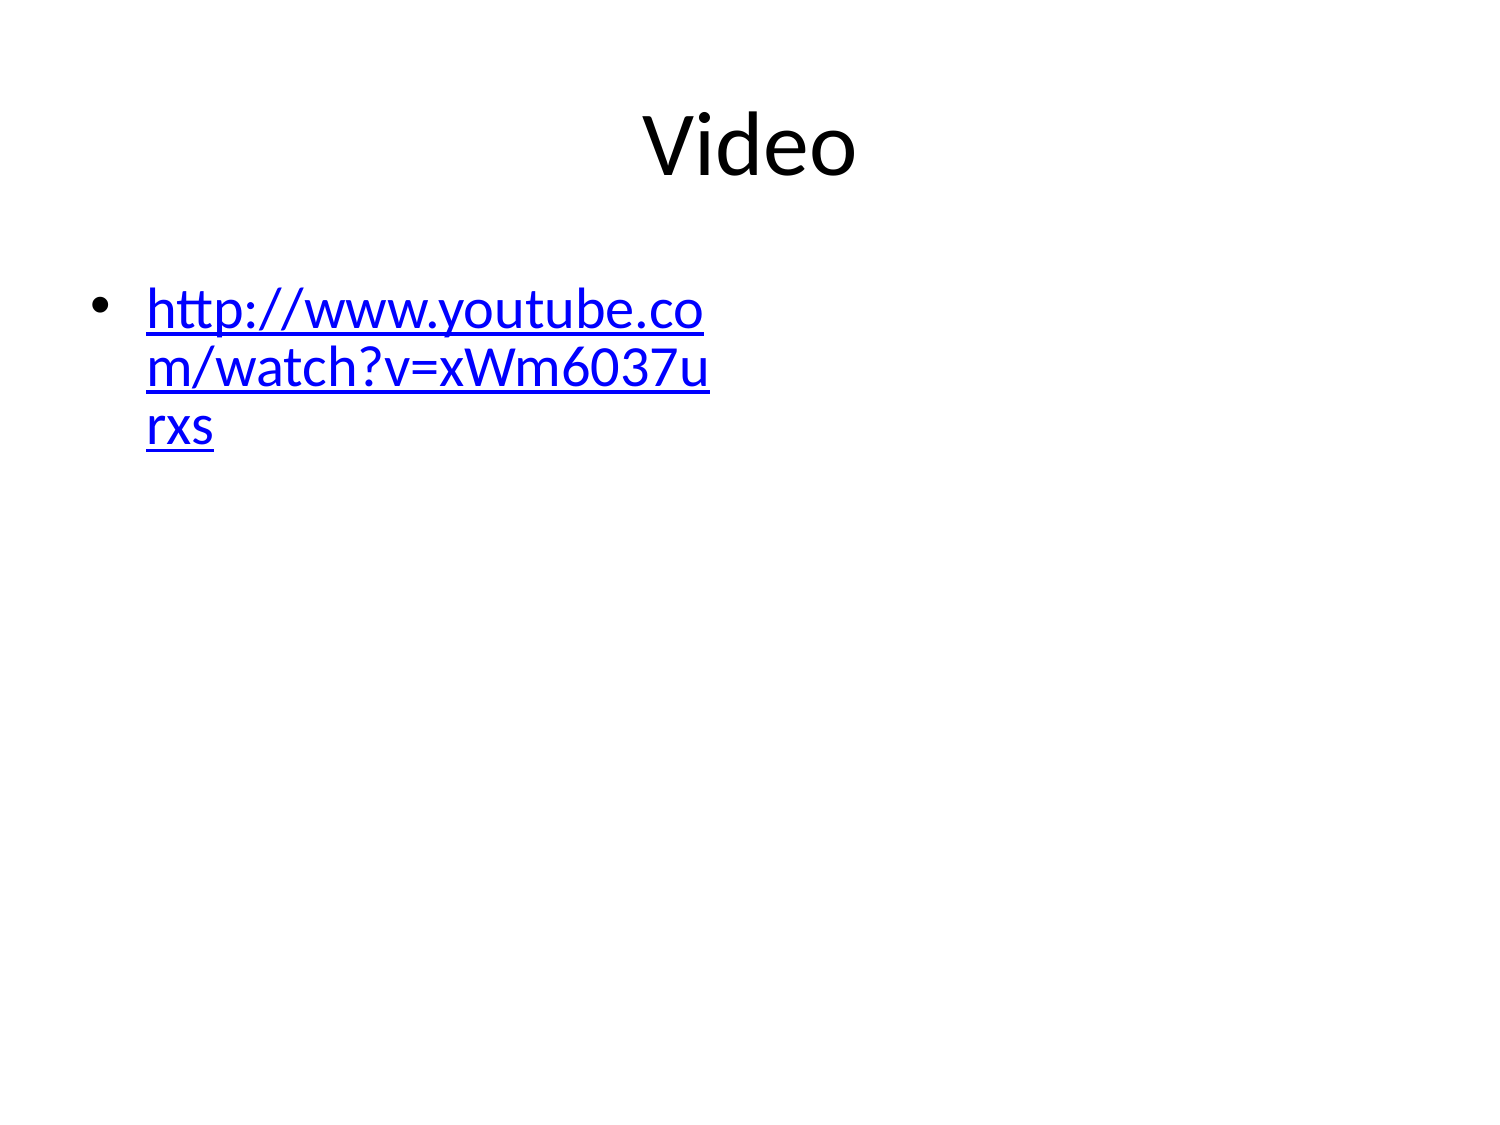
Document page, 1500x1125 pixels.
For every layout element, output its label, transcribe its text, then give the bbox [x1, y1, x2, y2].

list http://www.youtube.com/watch?v=xWm6037urxs [75, 262, 738, 1005]
title Video [75, 45, 1425, 233]
